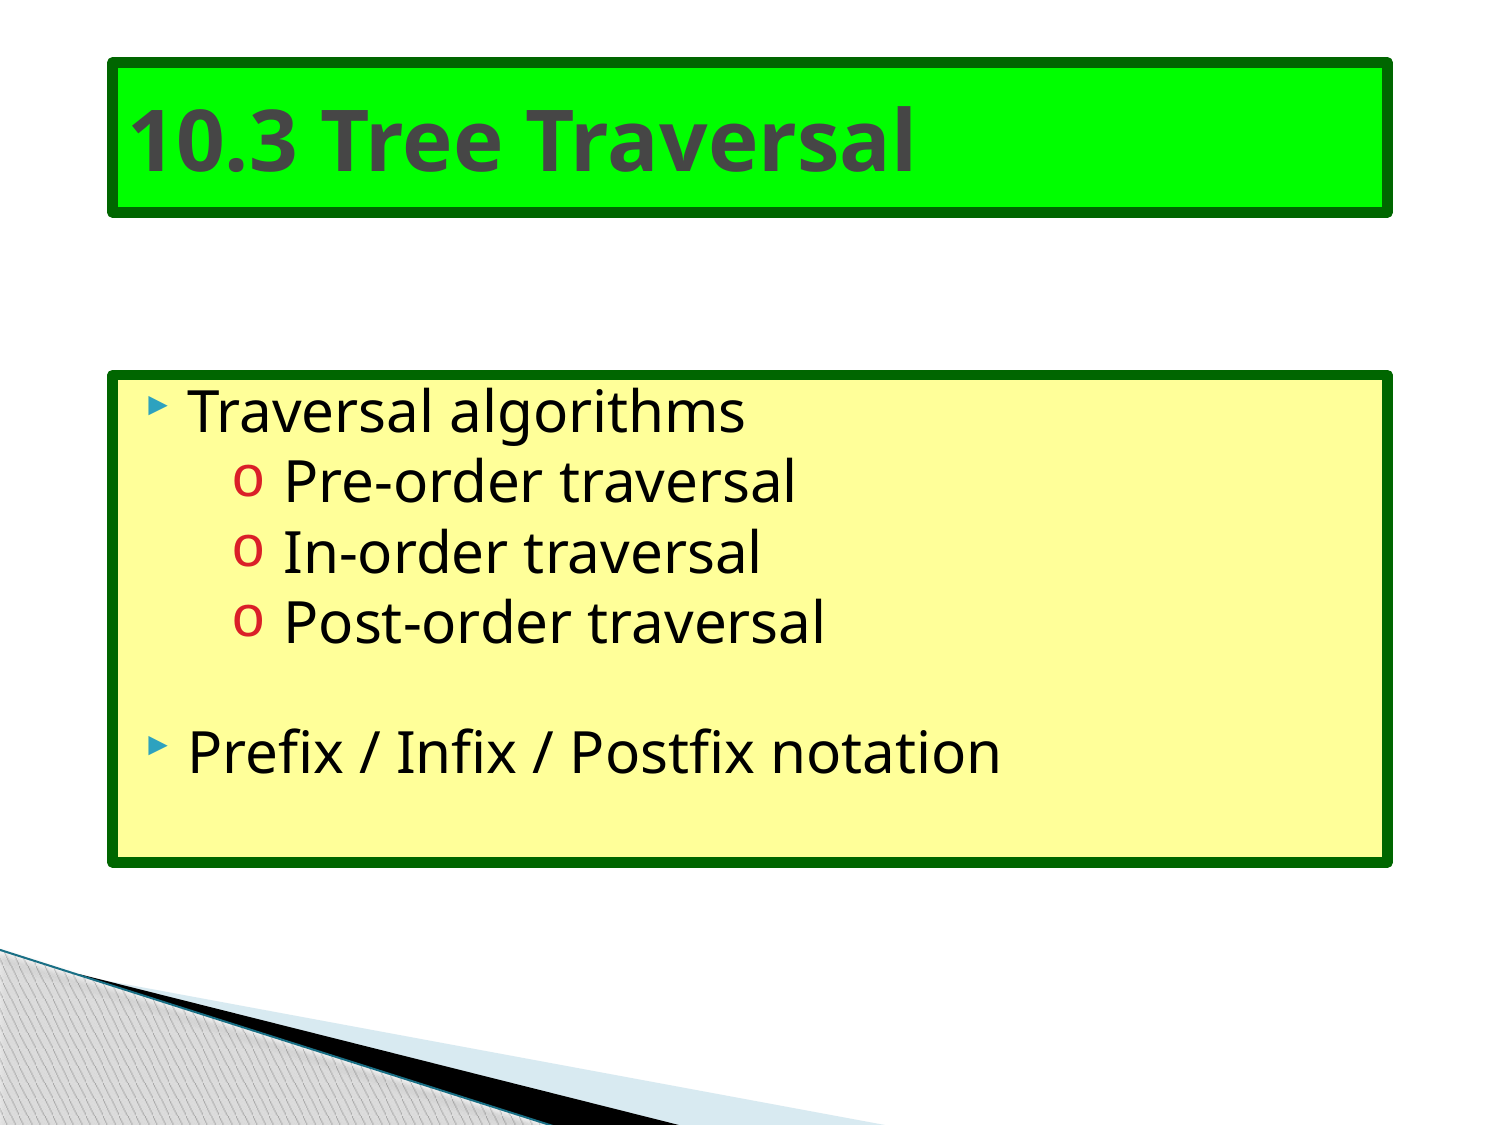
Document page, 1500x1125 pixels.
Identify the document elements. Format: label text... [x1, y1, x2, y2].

list Traversal algorithms Pre-order traversal In-order traversal Post-order traversal Prefix / Infix / Postfix notation [112, 375, 1388, 863]
title 10.3 Tree Traversal [112, 62, 1388, 213]
